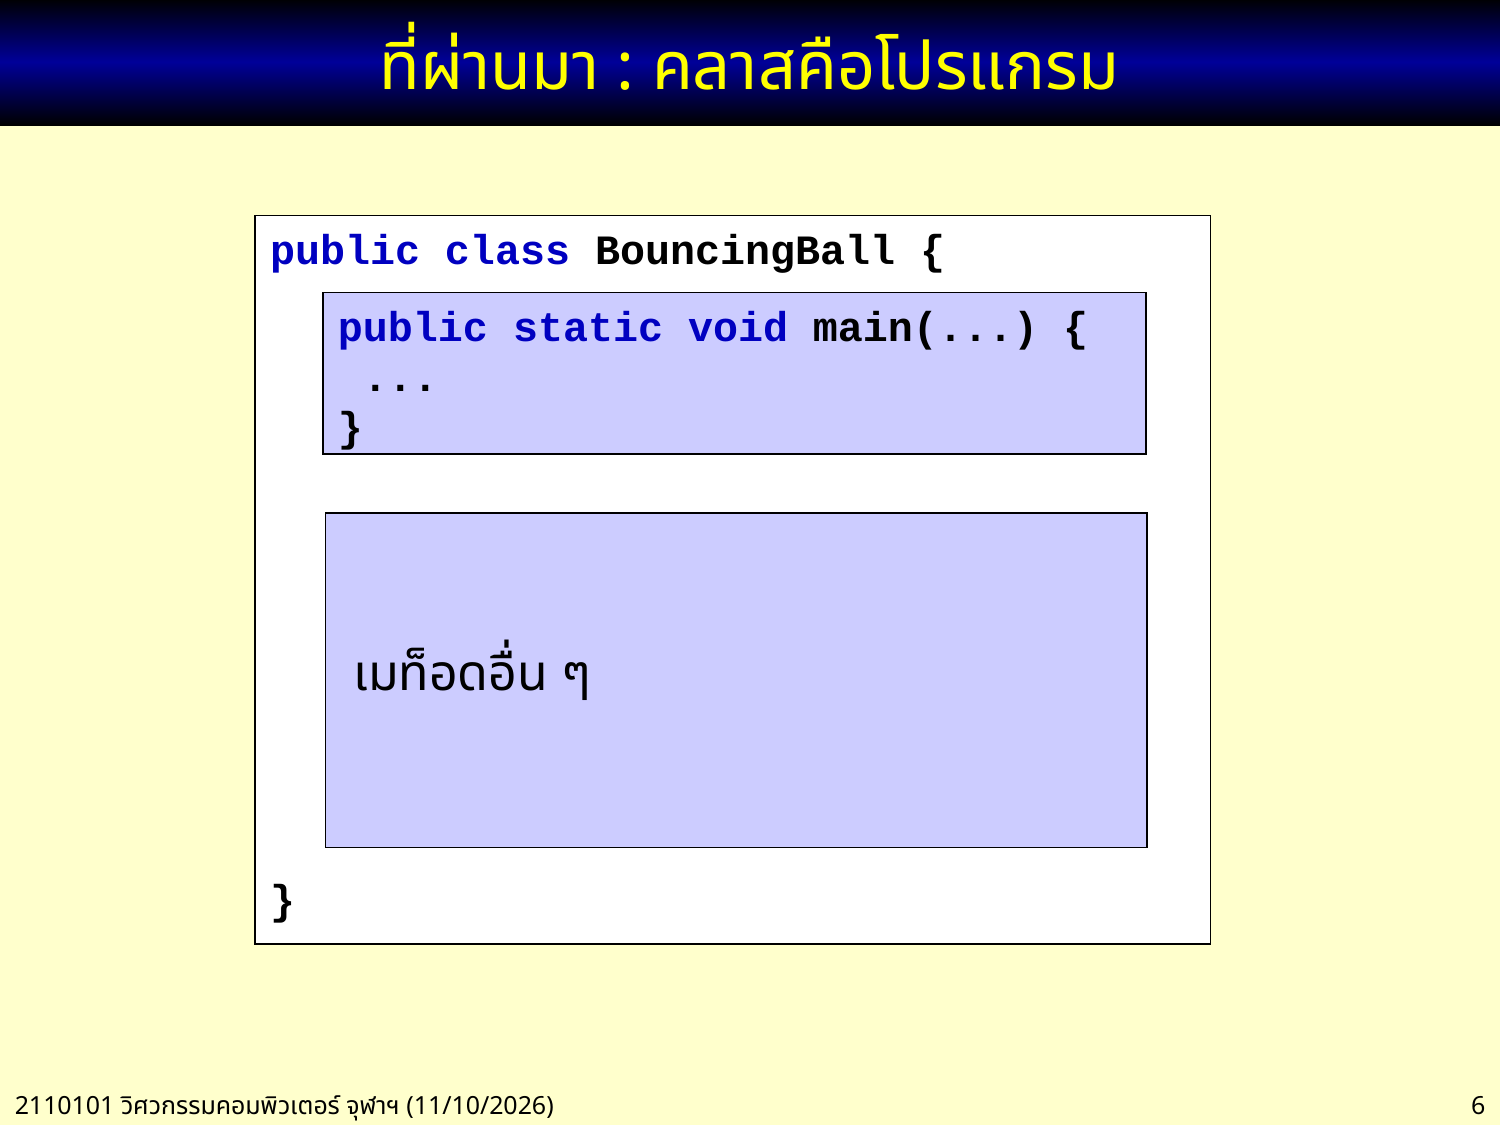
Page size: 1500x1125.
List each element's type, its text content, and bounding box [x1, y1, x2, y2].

text_box public class BouncingBall { } [255, 215, 1211, 944]
text_box เมท็อดอื่น ๆ [325, 512, 1148, 848]
title ที่ผ่านมา : คลาสคือโปรแกรม [0, 0, 1500, 126]
text_box public static void main(...) { ... } [323, 292, 1147, 455]
